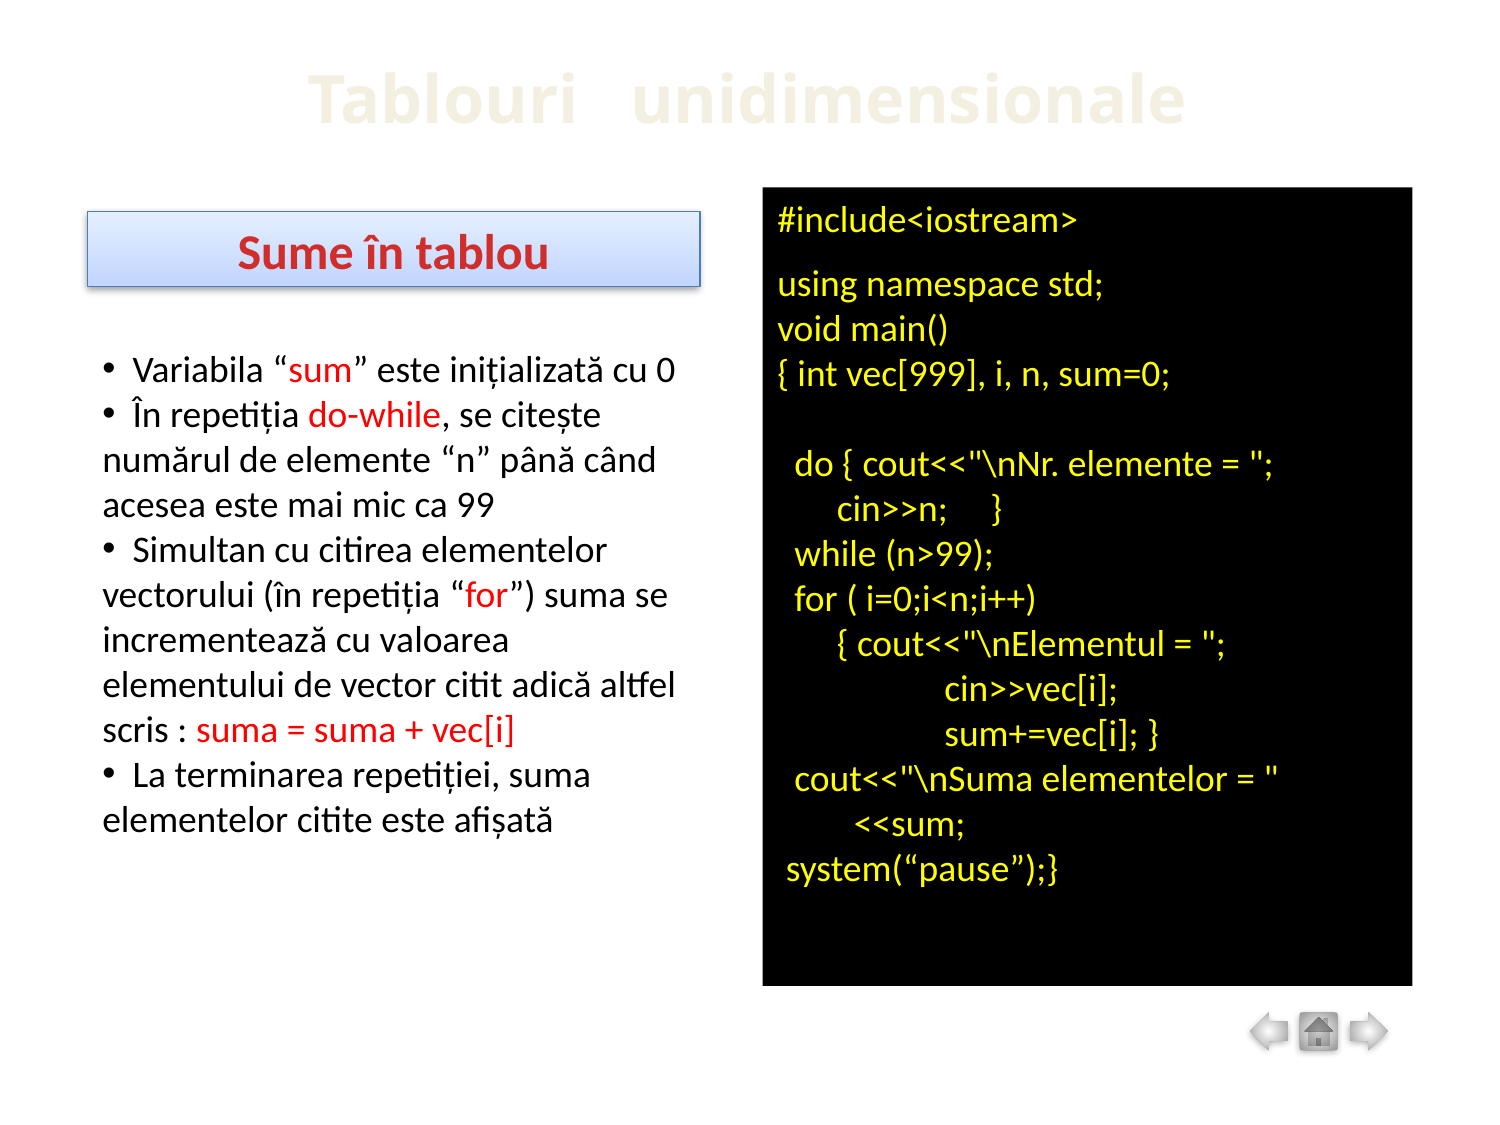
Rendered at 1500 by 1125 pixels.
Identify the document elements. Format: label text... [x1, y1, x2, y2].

text_box [1299, 1012, 1338, 1051]
text_box Sume în tablou [87, 211, 701, 287]
text_box [1350, 1012, 1388, 1051]
text_box #include<iostream> using namespace std; void main() { int vec[999], i, n, sum=0; do { cout<<"\nNr. elemente = "; cin>>n; } while (n>99); for ( i=0;i<n;i++) { cout<<"\nElementul = "; cin>>vec[i]; sum+=vec[i]; } cout<<"\nSuma elementelor = " <<sum; system(“pause”);} [762, 187, 1413, 986]
text_box Variabila “sum” este inițializată cu 0 În repetiția do-while, se citește numărul de elemente “n” până când acesea este mai mic ca 99 Simultan cu citirea elementelor vectorului (în repetiția “for”) suma se incrementează cu valoarea elementului de vector citit adică altfel scris : suma = suma + vec[i] La terminarea repetiției, suma elementelor citite este afișată [87, 337, 713, 848]
text_box [1250, 1012, 1288, 1051]
text_box Tablouri unidimensionale [62, 49, 1450, 145]
